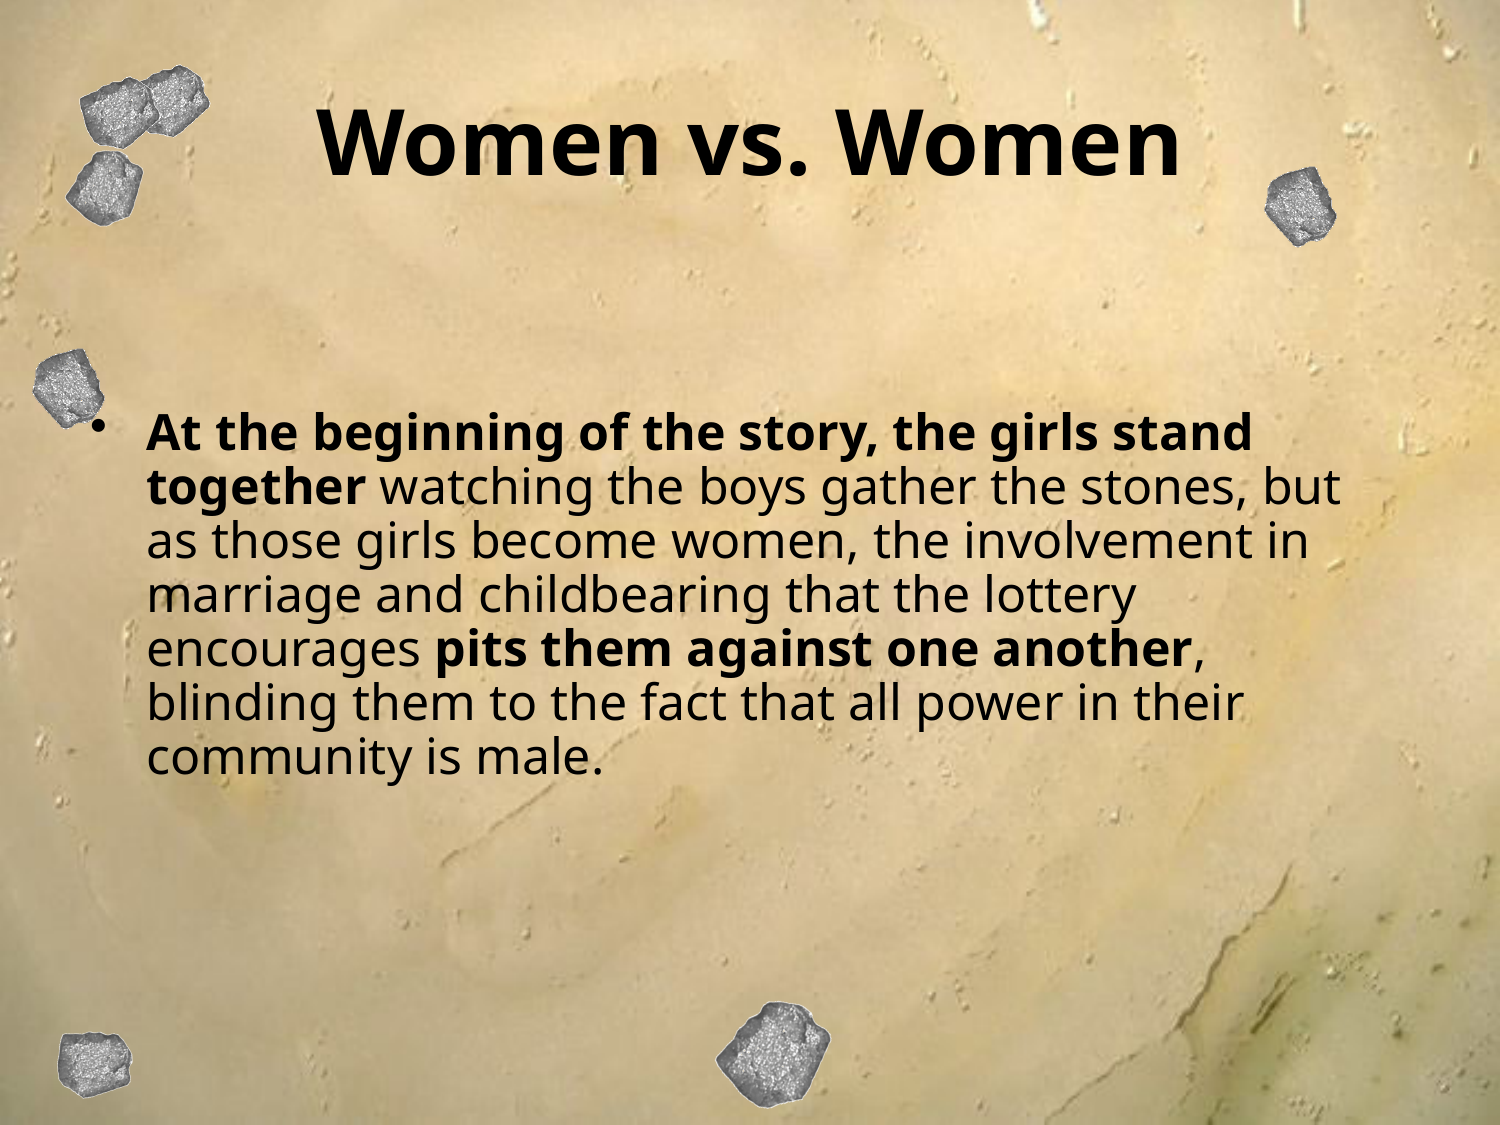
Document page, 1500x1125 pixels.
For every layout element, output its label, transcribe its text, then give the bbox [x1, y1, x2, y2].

list At the beginning of the story, the girls stand together watching the boys gather the stones, but as those girls become women, the involvement in marriage and childbearing that the lottery encourages pits them against one another, blinding them to the fact that all power in their community is male. [74, 399, 1413, 901]
picture [0, 0, 1500, 1125]
title Women vs. Women [74, 44, 1426, 233]
